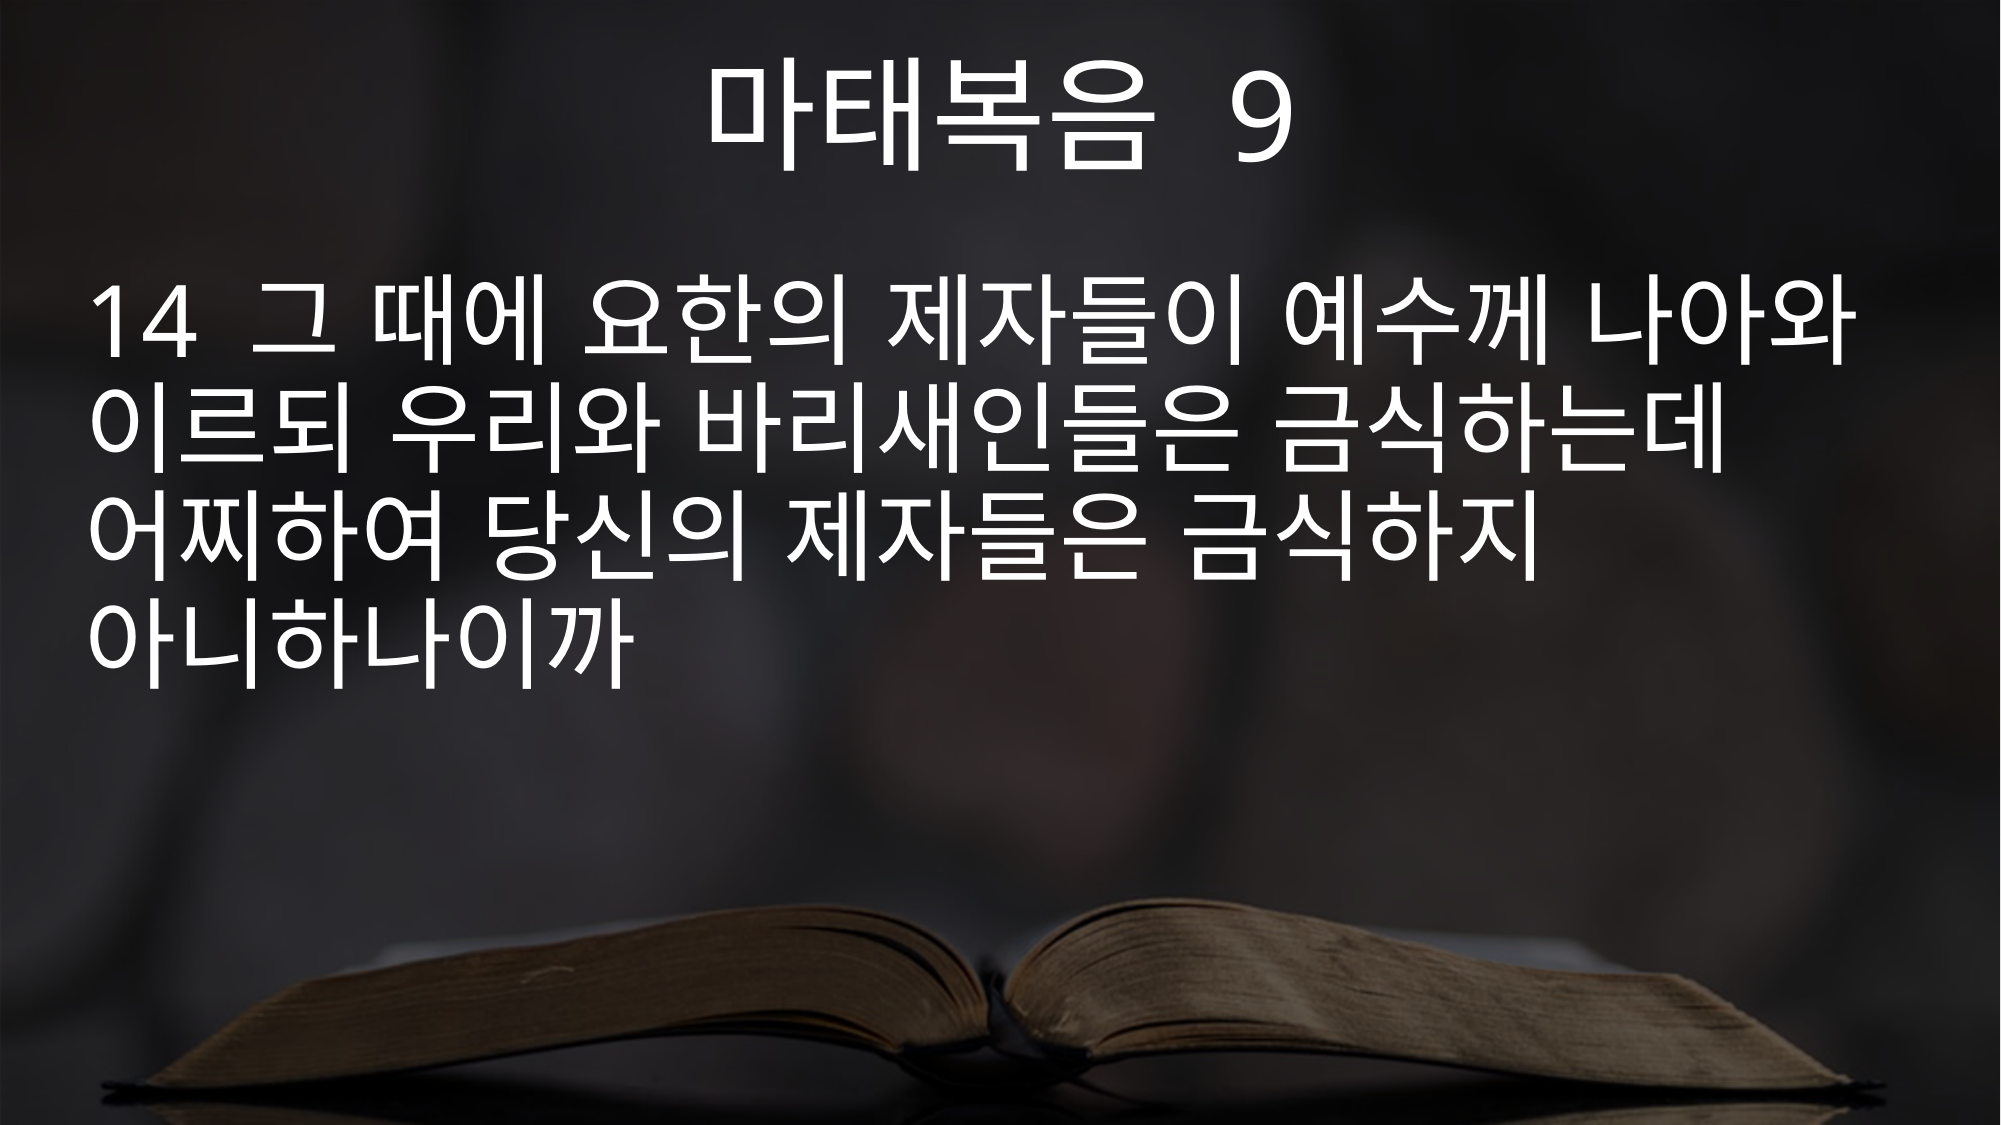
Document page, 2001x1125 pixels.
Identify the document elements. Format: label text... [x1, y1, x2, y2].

list 14 그 때에 요한의 제자들이 예수께 나아와 이르되 우리와 바리새인들은 금식하는데 어찌하여 당신의 제자들은 금식하지 아니하나이까 [69, 263, 1953, 423]
picture [0, 0, 2001, 1125]
footer 마태복음 9 [0, 32, 2000, 192]
